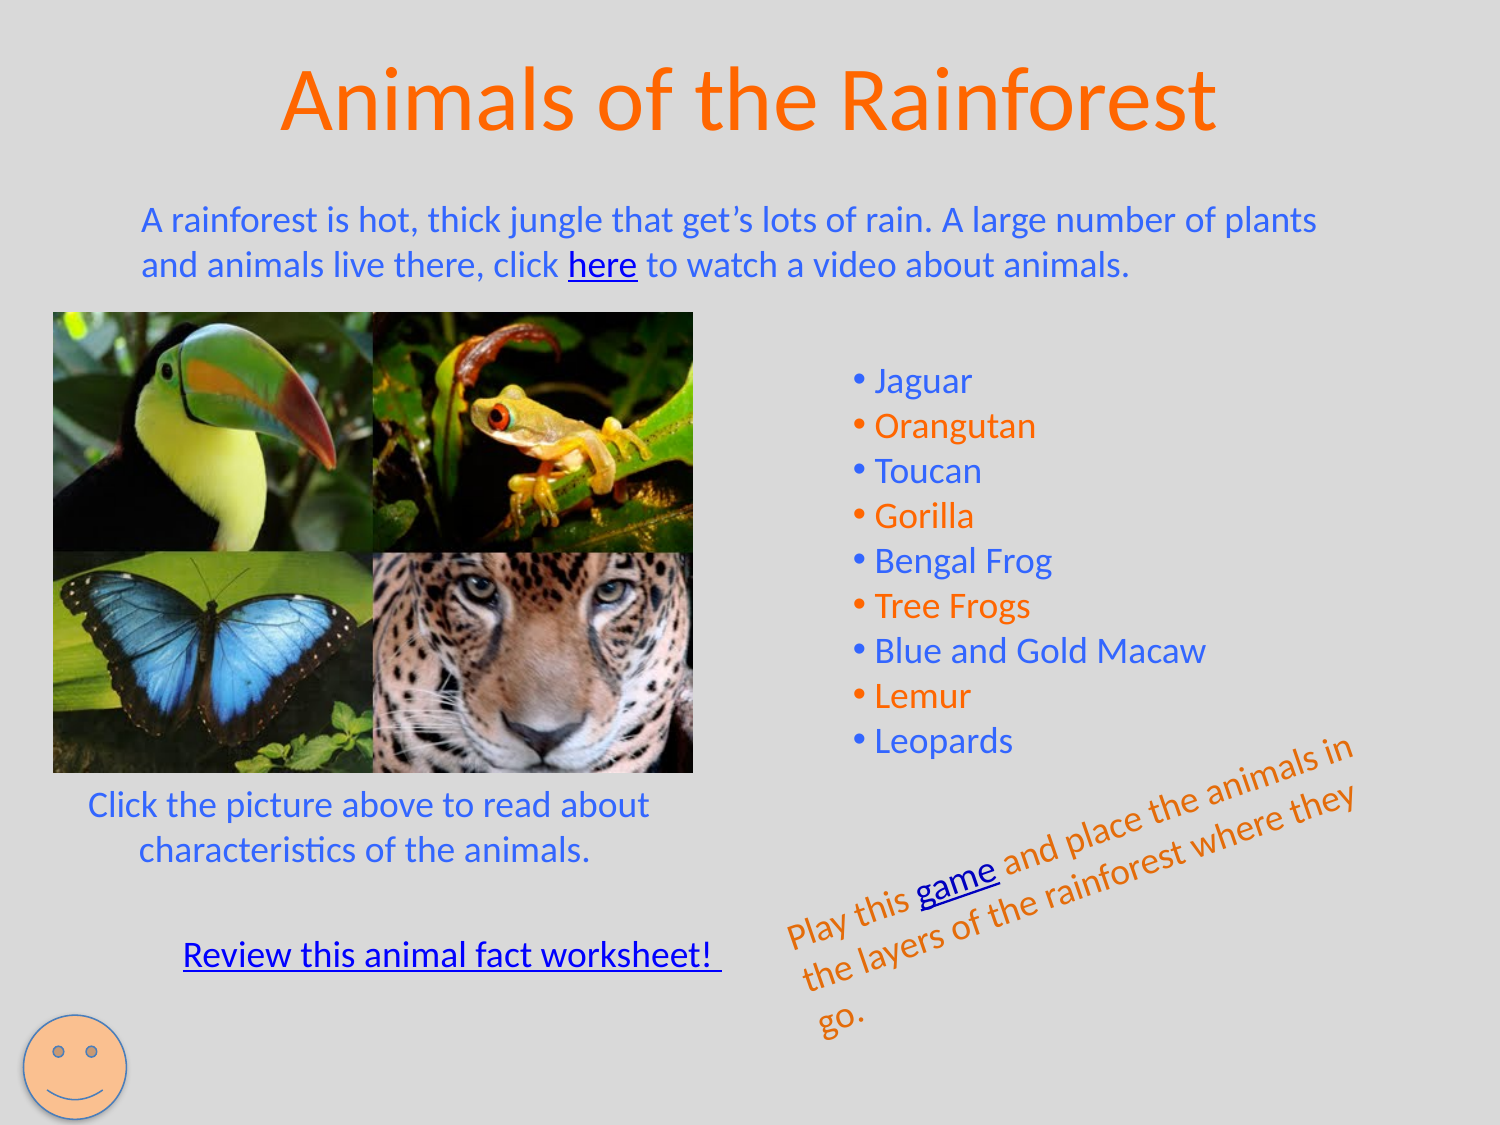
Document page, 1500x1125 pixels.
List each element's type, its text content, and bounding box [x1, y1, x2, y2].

title Animals of the Rainforest [75, 0, 1425, 188]
text_box A rainforest is hot, thick jungle that get’s lots of rain. A large number of plants and animals live there, click here to watch a video about animals. [126, 187, 1371, 293]
text_box Play this game and place the animals in the layers of the rainforest where they go. [763, 701, 1425, 1055]
text_box [22, 1014, 128, 1121]
picture [53, 312, 693, 774]
text_box Click the picture above to read about characteristics of the animals. [53, 780, 685, 878]
text_box Jaguar Orangutan Toucan Gorilla Bengal Frog Tree Frogs Blue and Gold Macaw Lemur Leopards [838, 348, 1230, 769]
text_box Review this animal fact worksheet! [168, 922, 740, 982]
